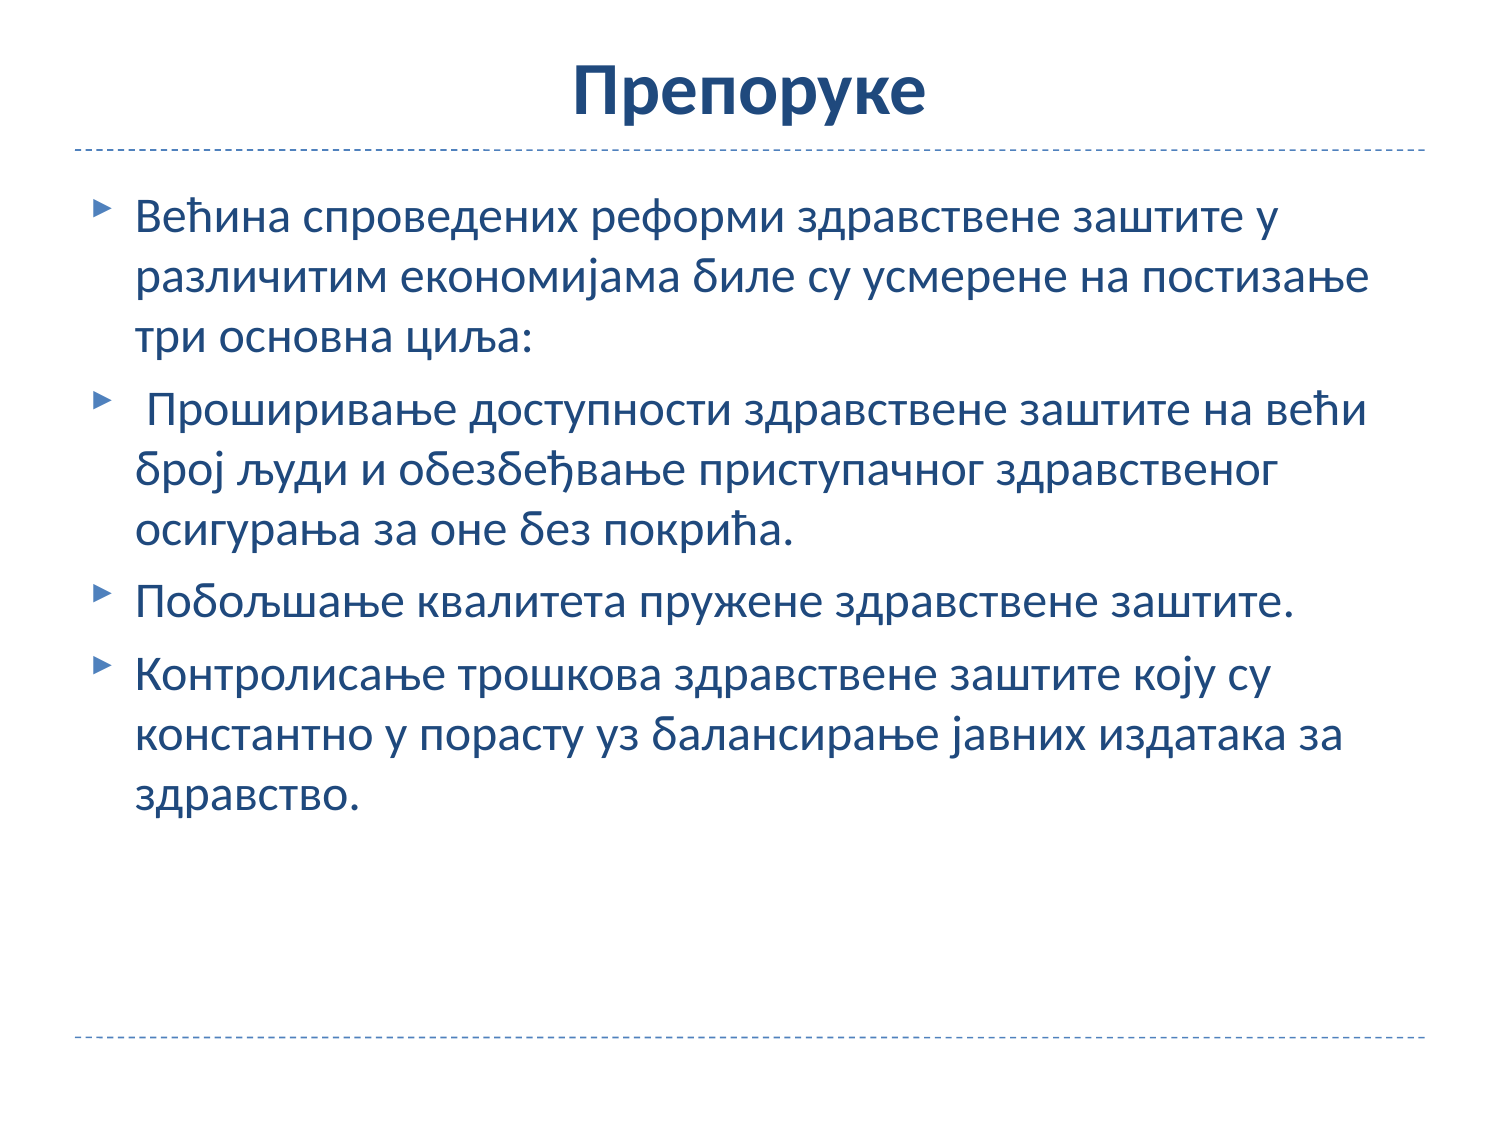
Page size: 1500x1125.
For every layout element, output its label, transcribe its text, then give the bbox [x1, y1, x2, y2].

list Већина спроведених реформи здравствене заштите у различитим економијама биле су усмерене на постизање три основна циља: Проширивање доступности здравствене заштите на већи број људи и обезбеђвање приступачног здравственог осигурања за оне без покрића. Побољшање квалитета пружене здравствене заштите. Контролисање трошкова здравствене заштите коју су константно у порасту уз балансирање јавних издатака за здравство. [74, 174, 1426, 1038]
title Препоруке [74, 12, 1426, 138]
